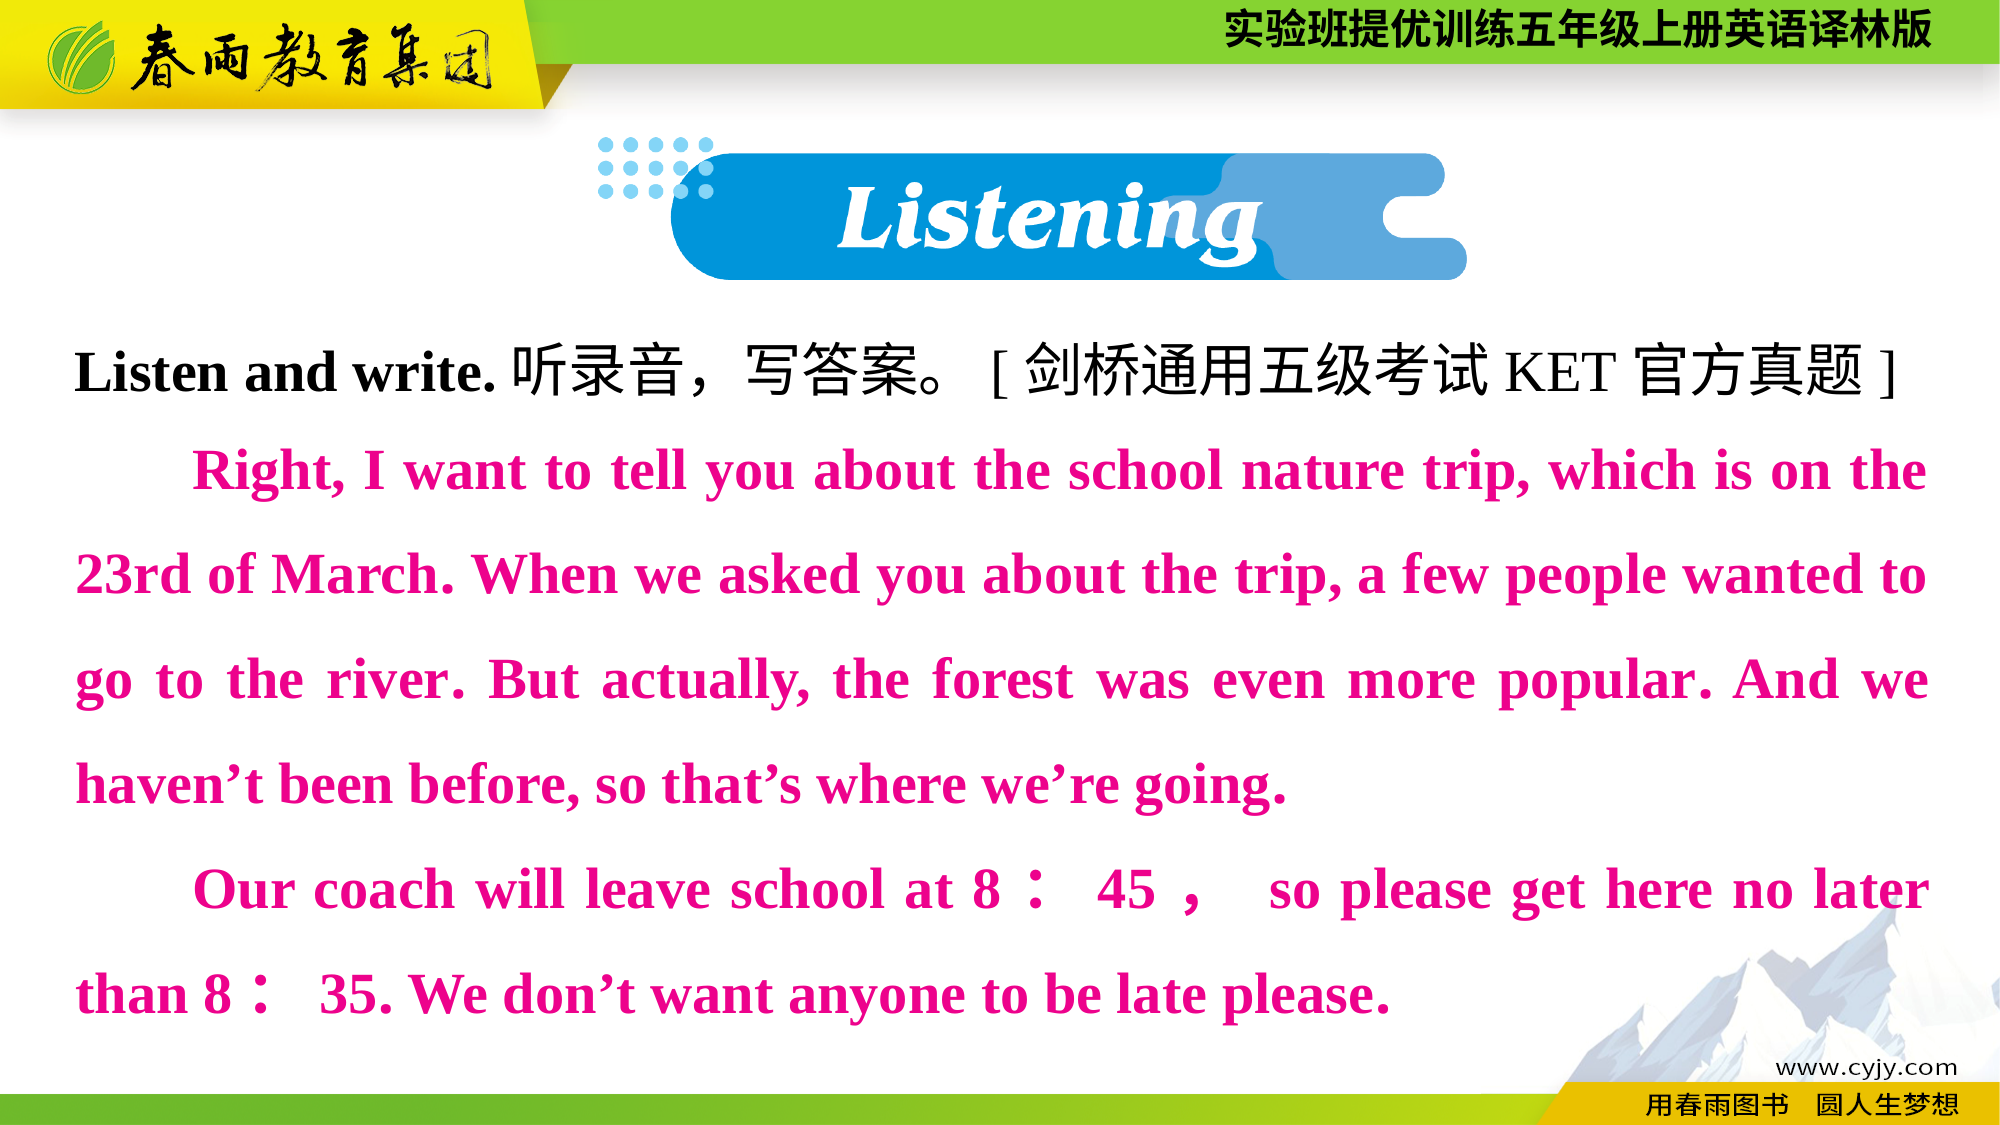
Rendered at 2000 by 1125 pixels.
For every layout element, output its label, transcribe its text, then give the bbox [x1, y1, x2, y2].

text_box Right, I want to tell you about the school nature trip, which is on the 23rd of March. When we asked you about the trip, a few people wanted to go to the river. But actually, the forest was even more popular. And we haven’t been before, so that’s where we’re going. Our coach will leave school at 8：45， so please get here no later than 8：35. We don’t want anyone to be late please. [60, 388, 1945, 1033]
picture [0, 0, 2000, 1125]
list Listen and write.听录音，写答案。[剑桥通用五级考试KET官方真题] [59, 290, 1944, 399]
